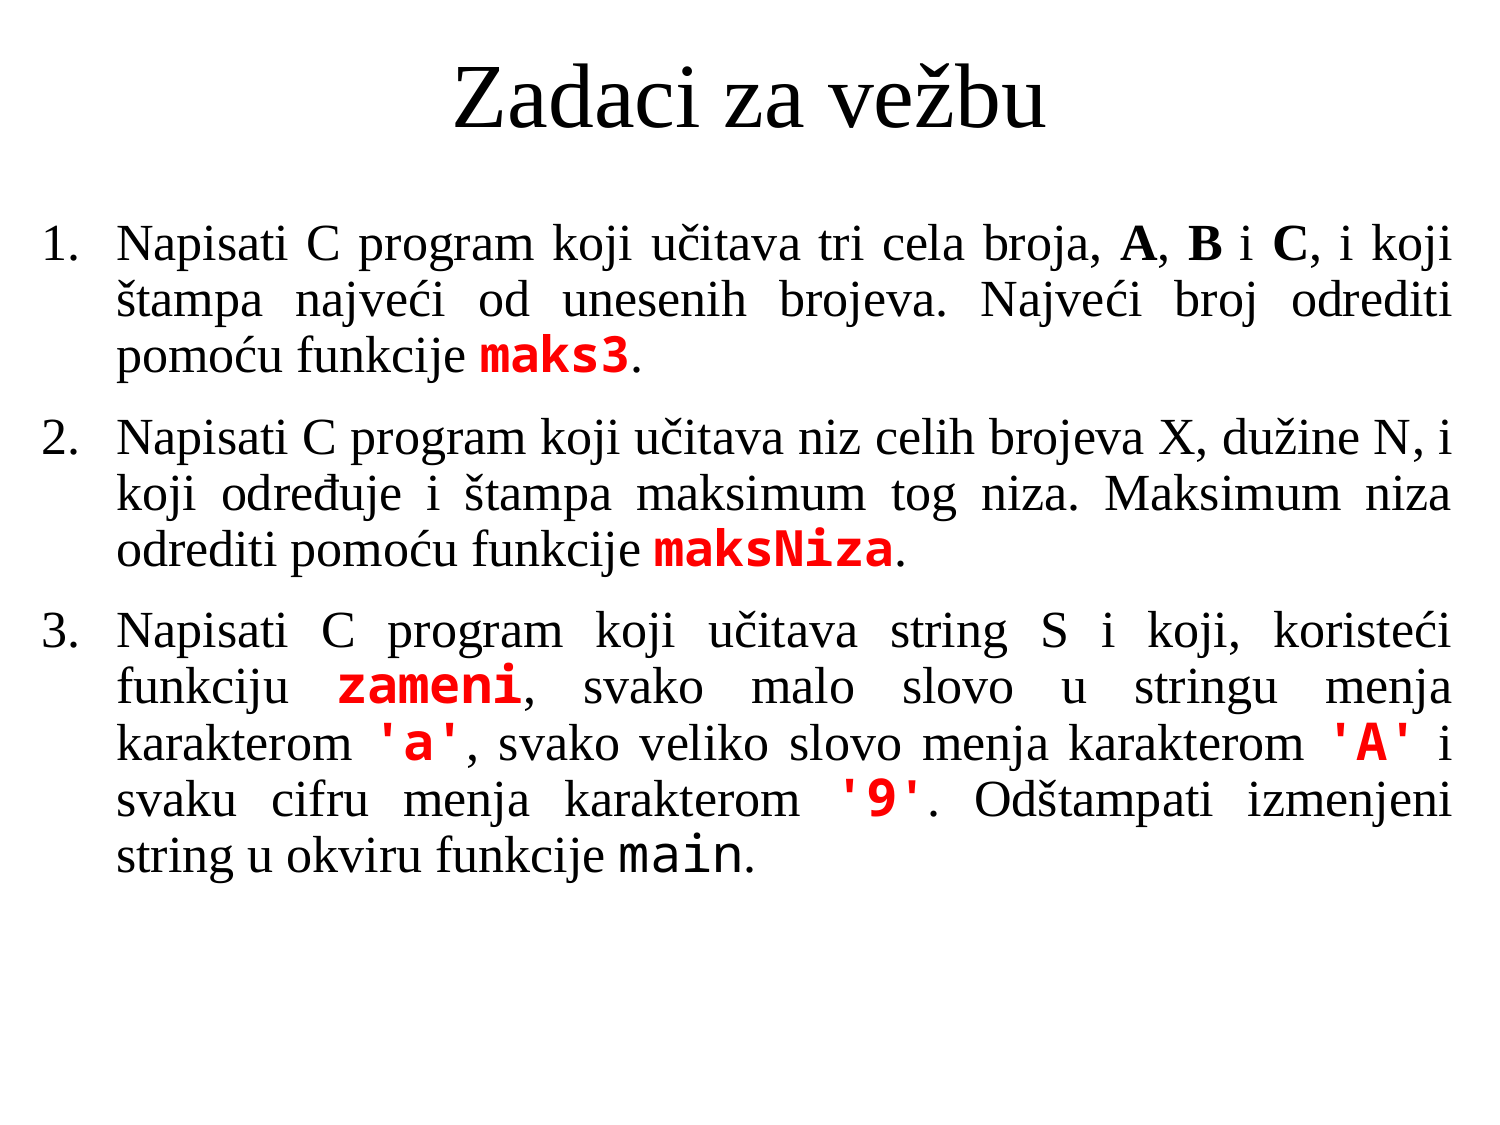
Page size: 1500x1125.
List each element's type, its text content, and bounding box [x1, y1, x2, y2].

list Napisati C program koji učitava tri cela broja, A, B i C, i koji štampa najveći od unesenih brojeva. Najveći broj odrediti pomoću funkcije maks3. Napisati C program koji učitava niz celih brojeva X, dužine N, i koji određuje i štampa maksimum tog niza. Maksimum niza odrediti pomoću funkcije maksNiza. Napisati C program koji učitava string S i koji, koristeći funkciju zameni, svako malo slovo u stringu menja karakterom 'a', svako veliko slovo menja karakterom 'A' i svaku cifru menja karakterom '9'. Odštampati izmenjeni string u okviru funkcije main. [29, 208, 1465, 914]
title Zadaci za vežbu [112, 19, 1388, 163]
